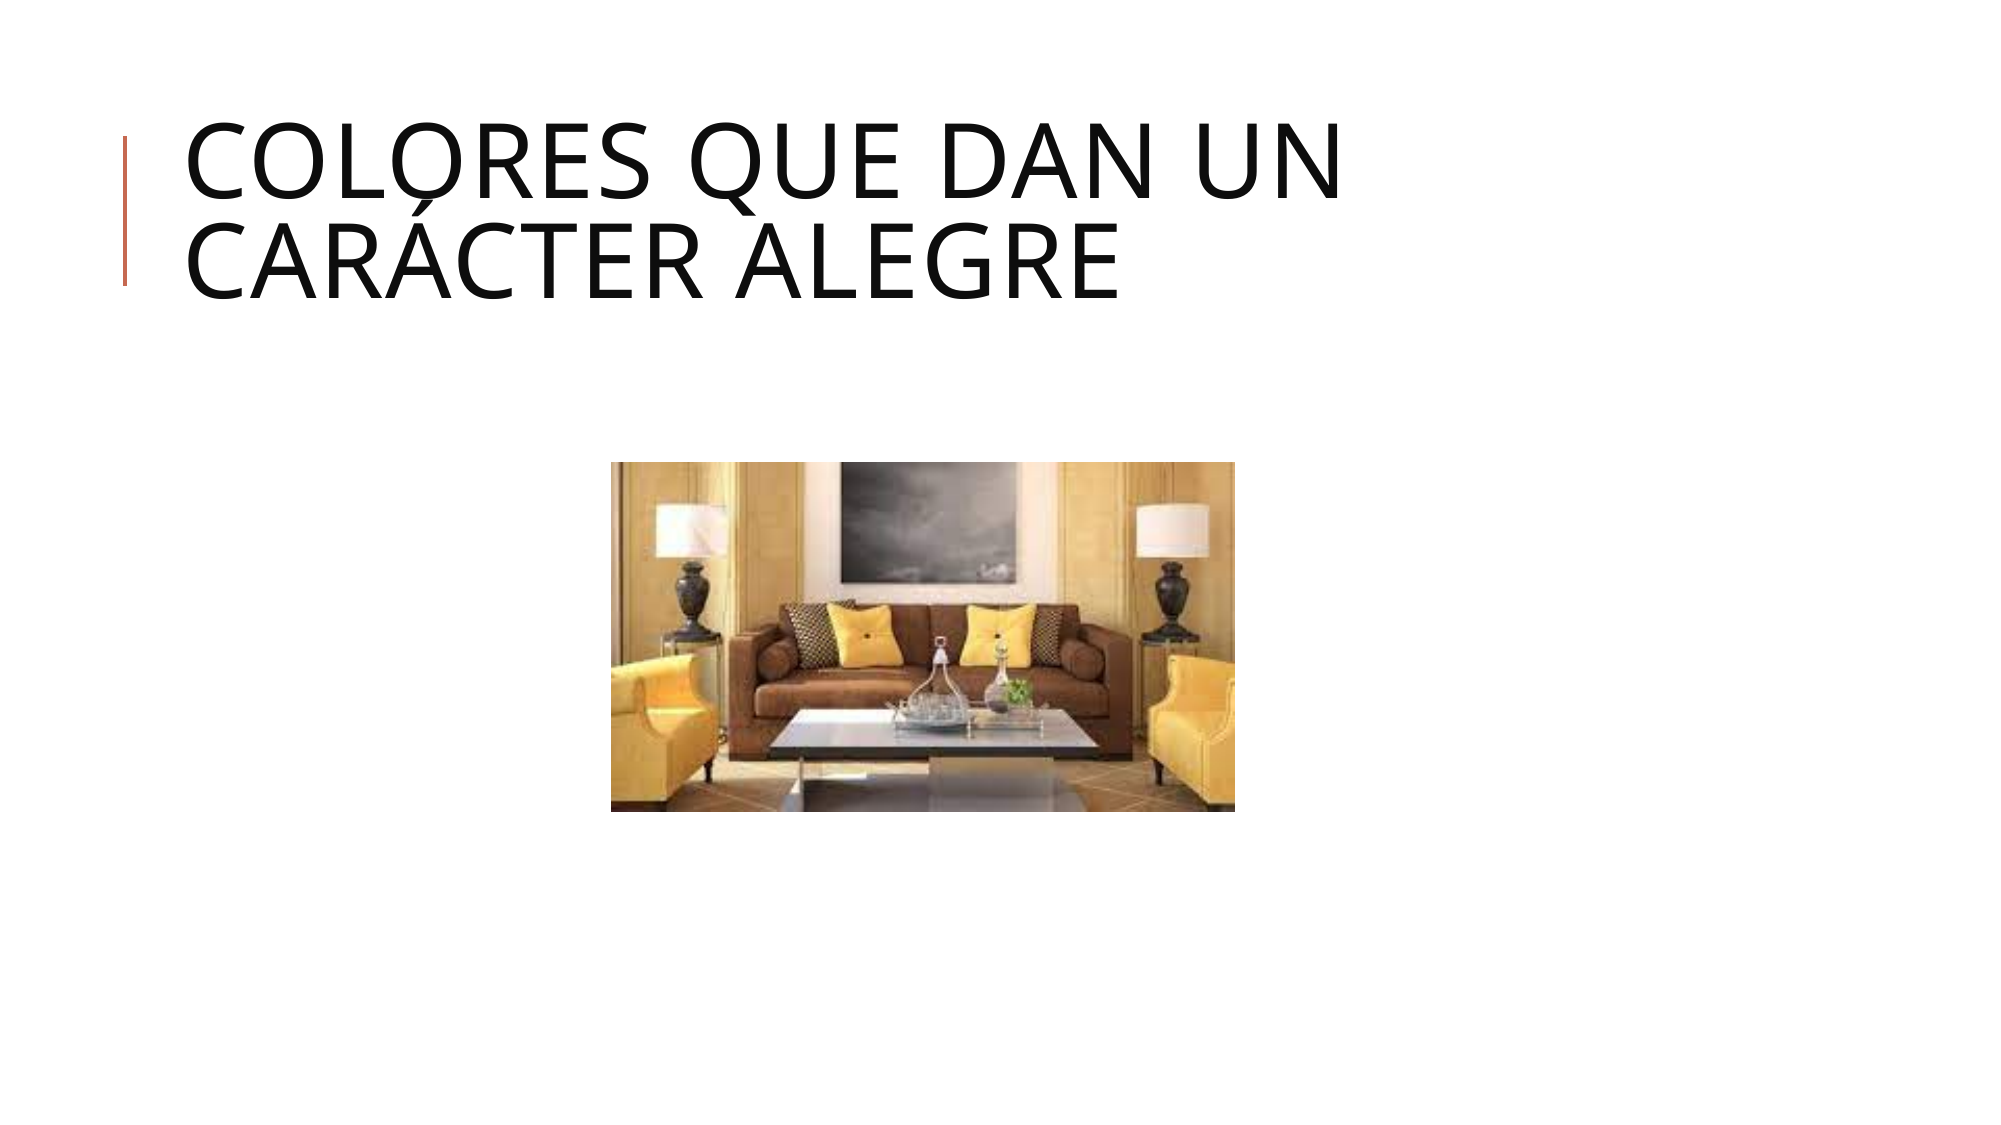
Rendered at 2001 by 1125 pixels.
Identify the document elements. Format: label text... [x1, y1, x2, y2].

title Colores que dan un carácter alegre [168, 96, 1763, 342]
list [611, 462, 1236, 812]
